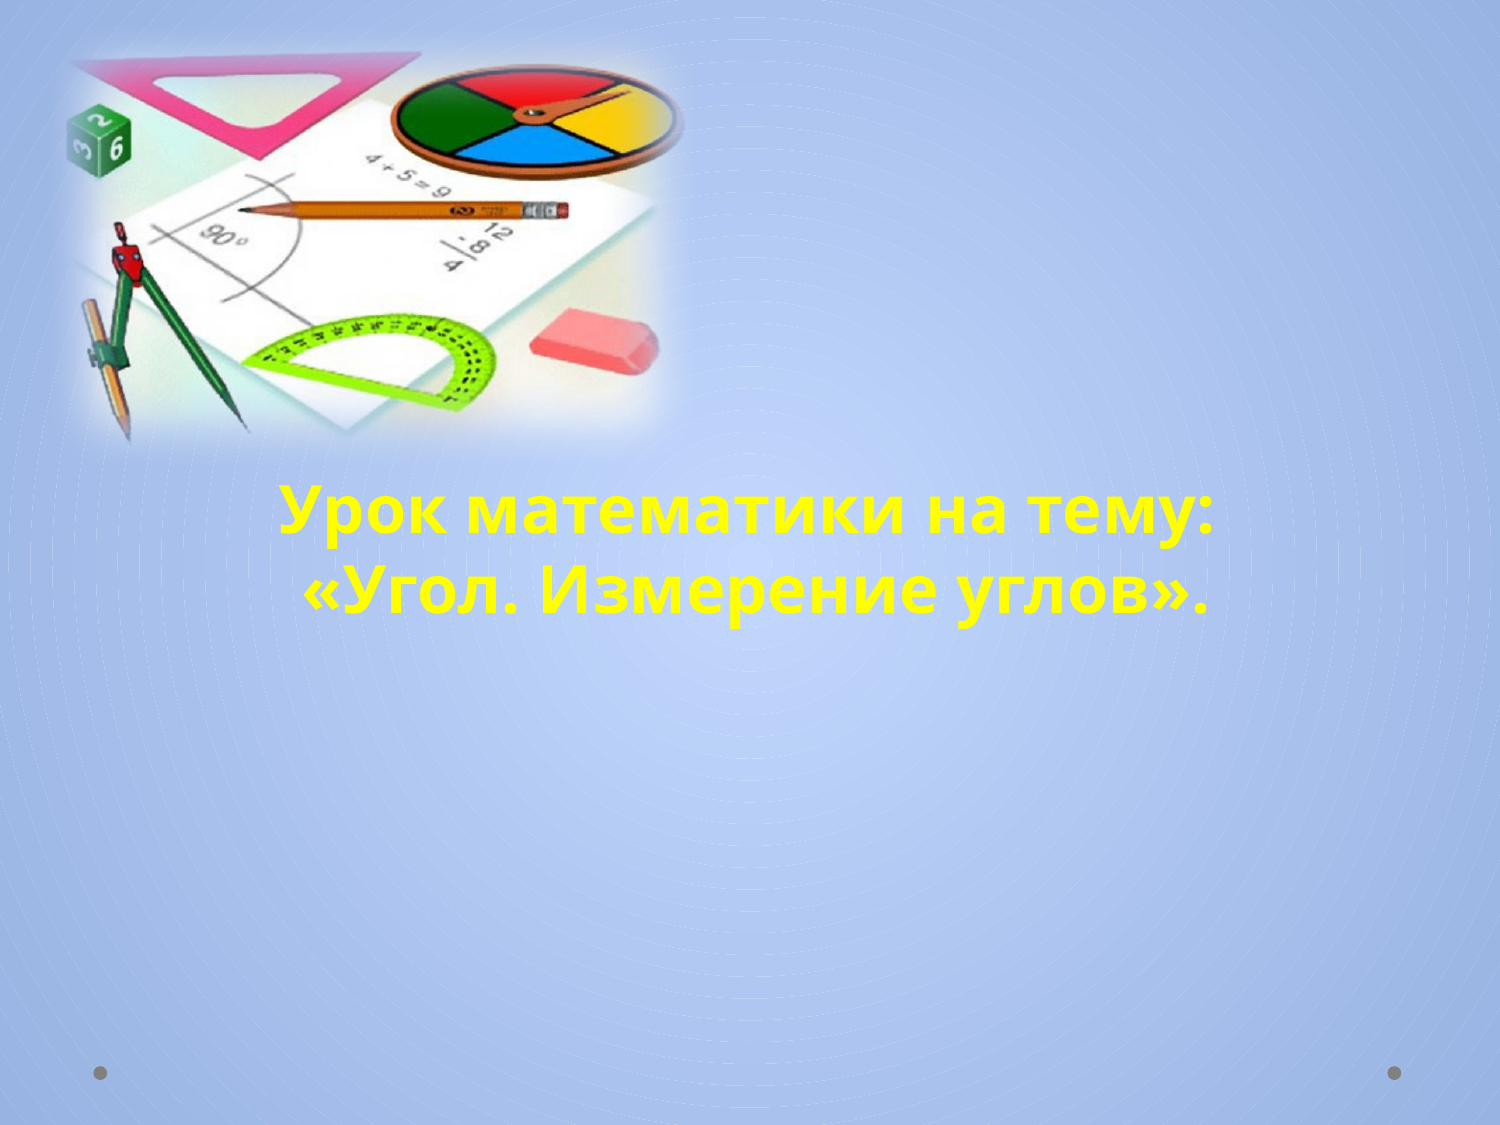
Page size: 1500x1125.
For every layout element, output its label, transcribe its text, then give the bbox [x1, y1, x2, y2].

title Урок математики на тему: «Угол. Измерение углов». [29, 444, 1483, 635]
picture [42, 18, 704, 474]
